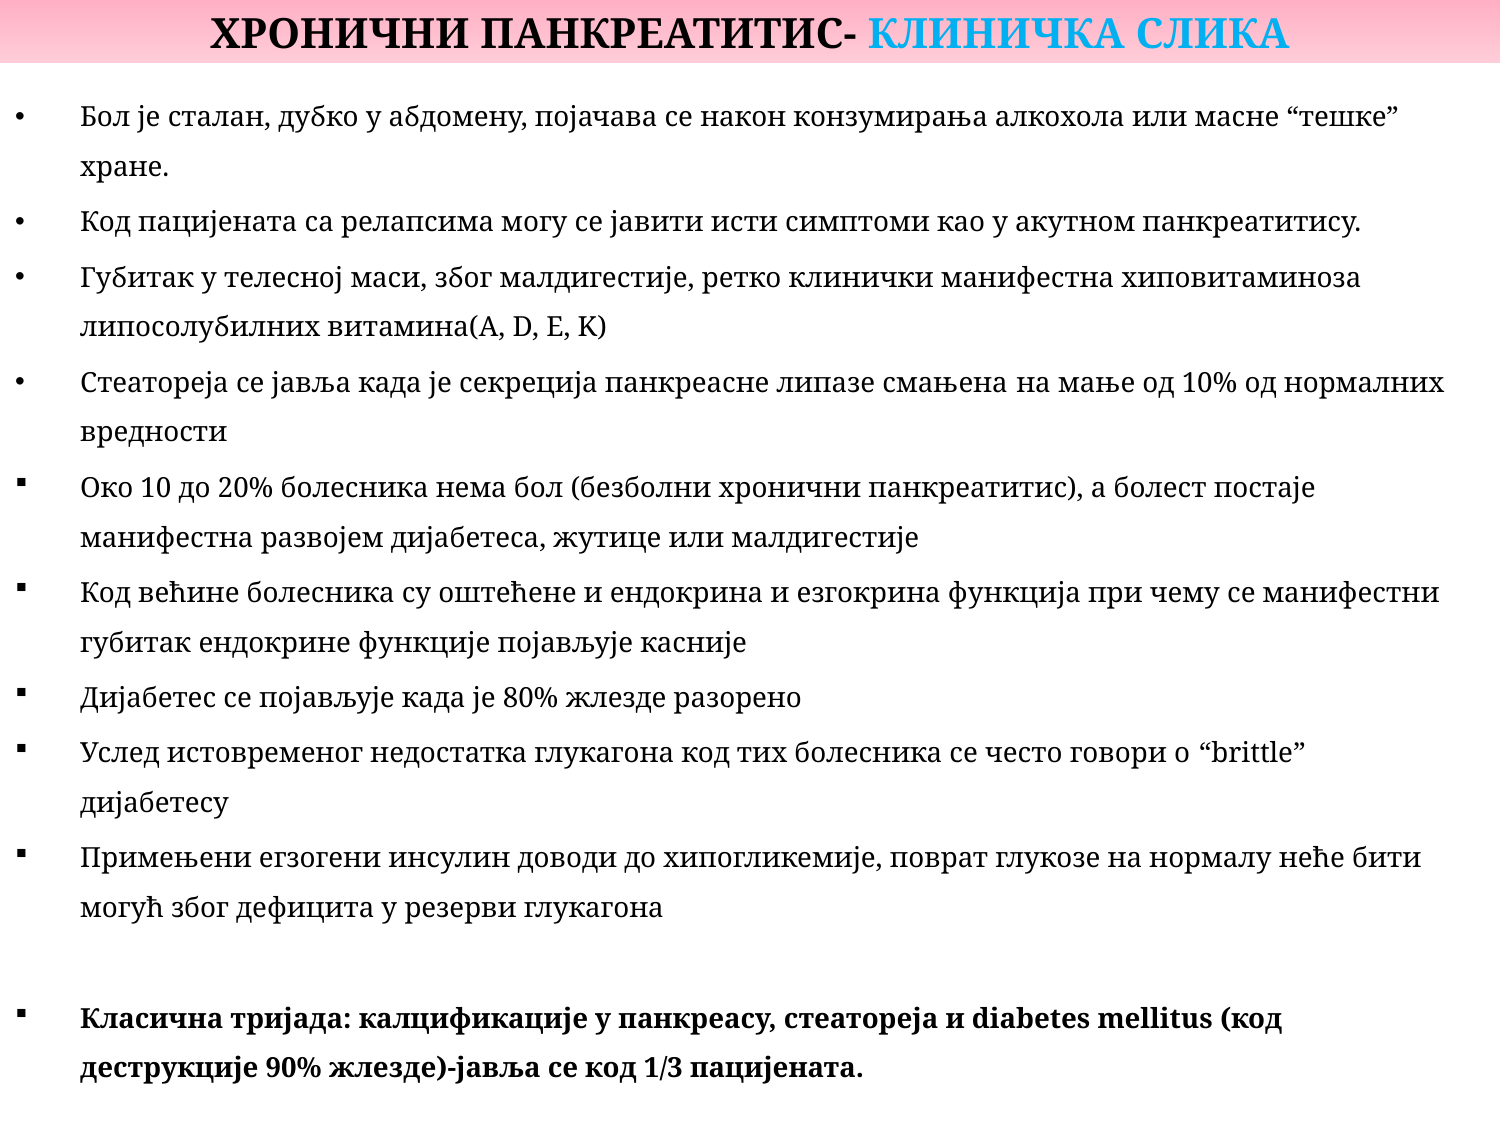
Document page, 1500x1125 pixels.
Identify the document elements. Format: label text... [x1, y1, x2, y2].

list Бол је сталан, дубко у абдомену, појачава се након конзумирања алкохола или масне “тешке” хране. Код пацијената са релапсима могу се јавити исти симптоми као у акутном панкреатитису. Губитак у телесној маси, због малдигестије, ретко клинички манифестна хиповитаминоза липосолубилних витамина(A, D, E, K) Стеатореја се јавља када је секреција панкреасне липазе смањена на мање од 10% од нормалних вредности Око 10 до 20% болесника нема бол (безболни хронични панкреатитис), а болест постаје манифестна развојем дијабетеса, жутице или малдигестије Код већине болесника су оштећене и ендокрина и езгокрина функција при чему се манифестни губитак ендокрине функције појављује касније Дијабетес се појављује када је 80% жлезде разорено Услед истовременог недостатка глукагона код тих болесника се често говори о “brittle” дијабетесу Примењени егзогени инсулин доводи до хипогликемије, поврат глукозе на нормалу неће бити могућ због дефицита у резерви глукагона Класична тријада: калцификације у панкреасу, стеатореја и diabetes mellitus (код деструкције 90% жлезде)-јавља се код 1/3 пацијената. [0, 75, 1475, 1103]
text_box ХРОНИЧНИ ПАНКРЕАТИТИС- КЛИНИЧКА СЛИКА [0, 0, 1500, 63]
